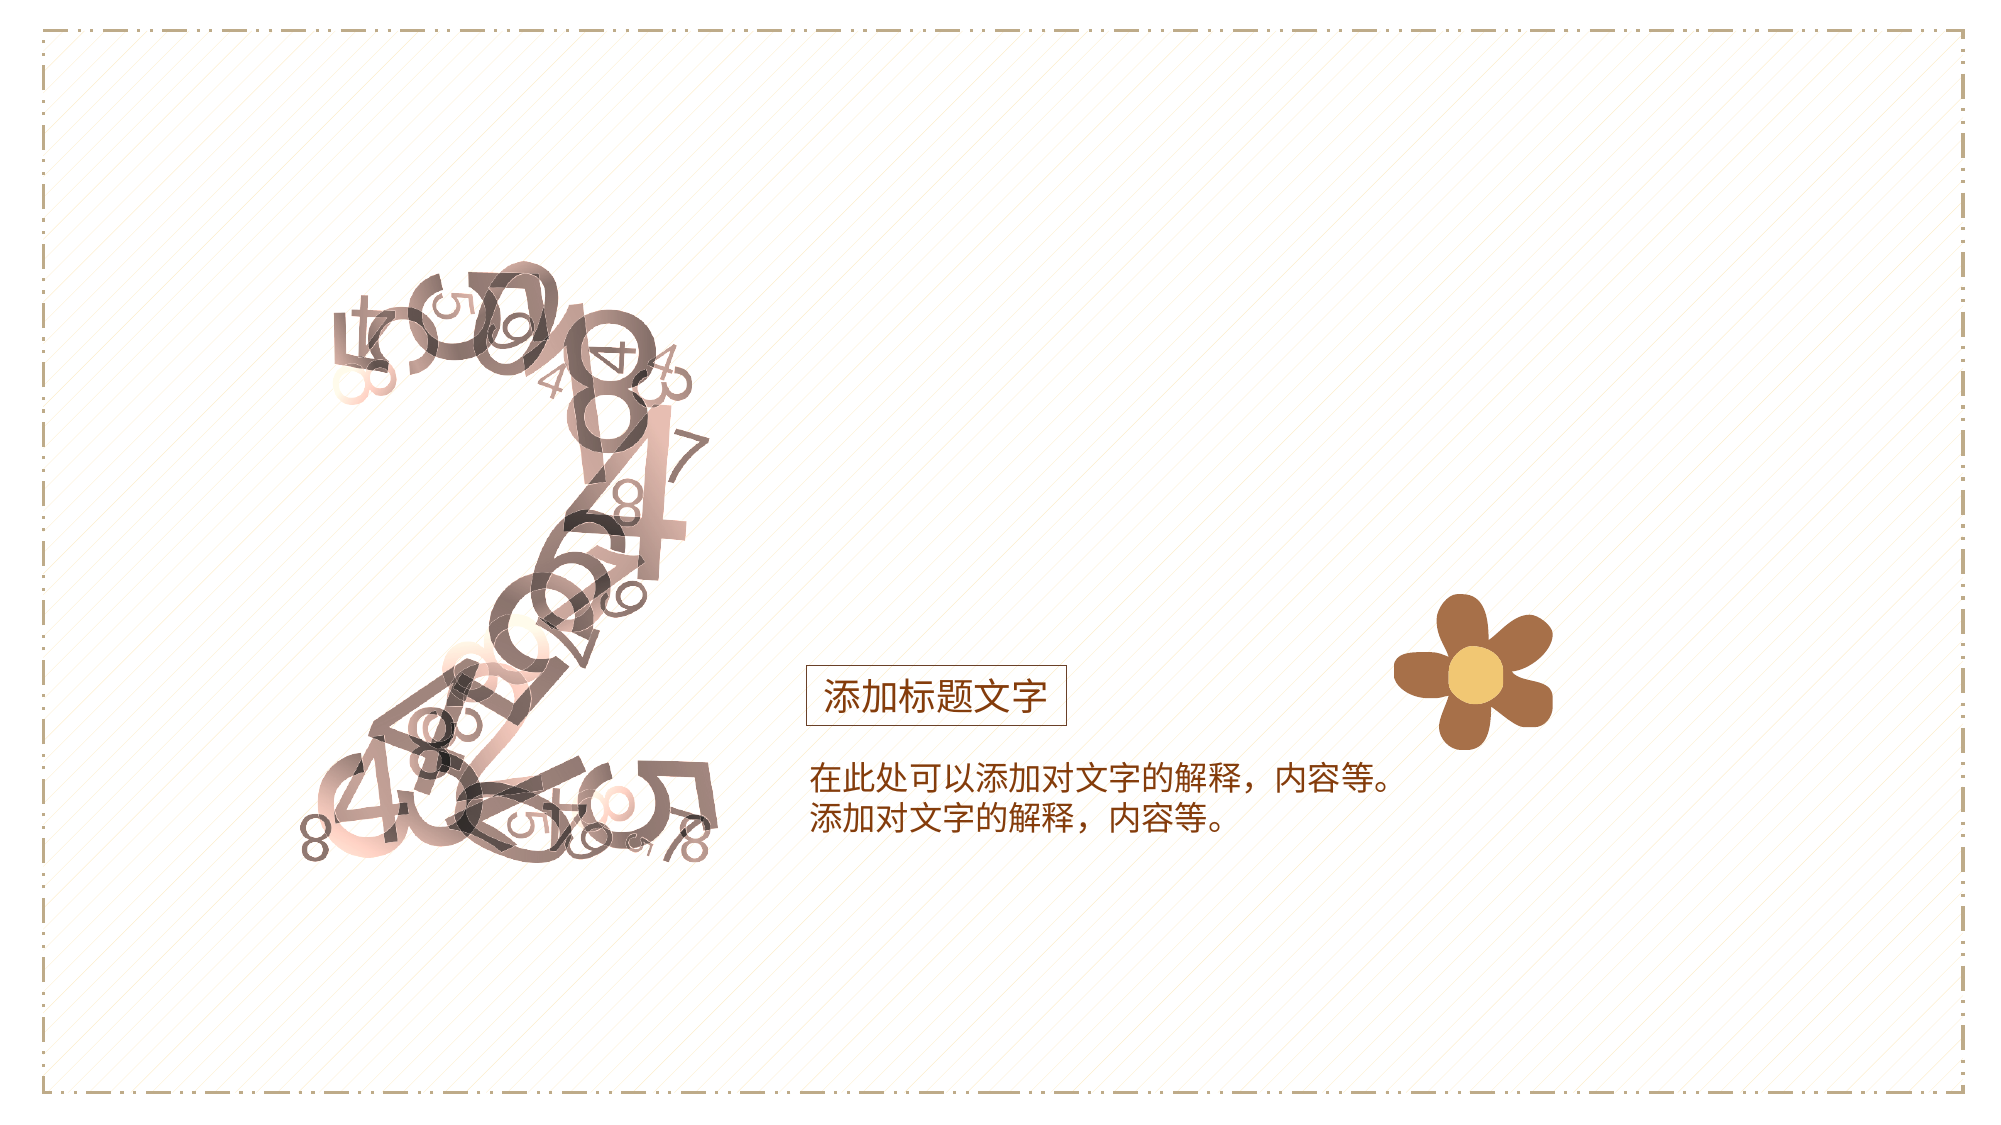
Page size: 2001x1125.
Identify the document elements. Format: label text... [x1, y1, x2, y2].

picture [1394, 594, 1554, 750]
picture [300, 261, 718, 863]
text_box 添加标题文字 [806, 665, 1067, 726]
text_box [42, 30, 1964, 1094]
text_box 在此处可以添加对文字的解释，内容等。 添加对文字的解释，内容等。 [794, 750, 1527, 845]
